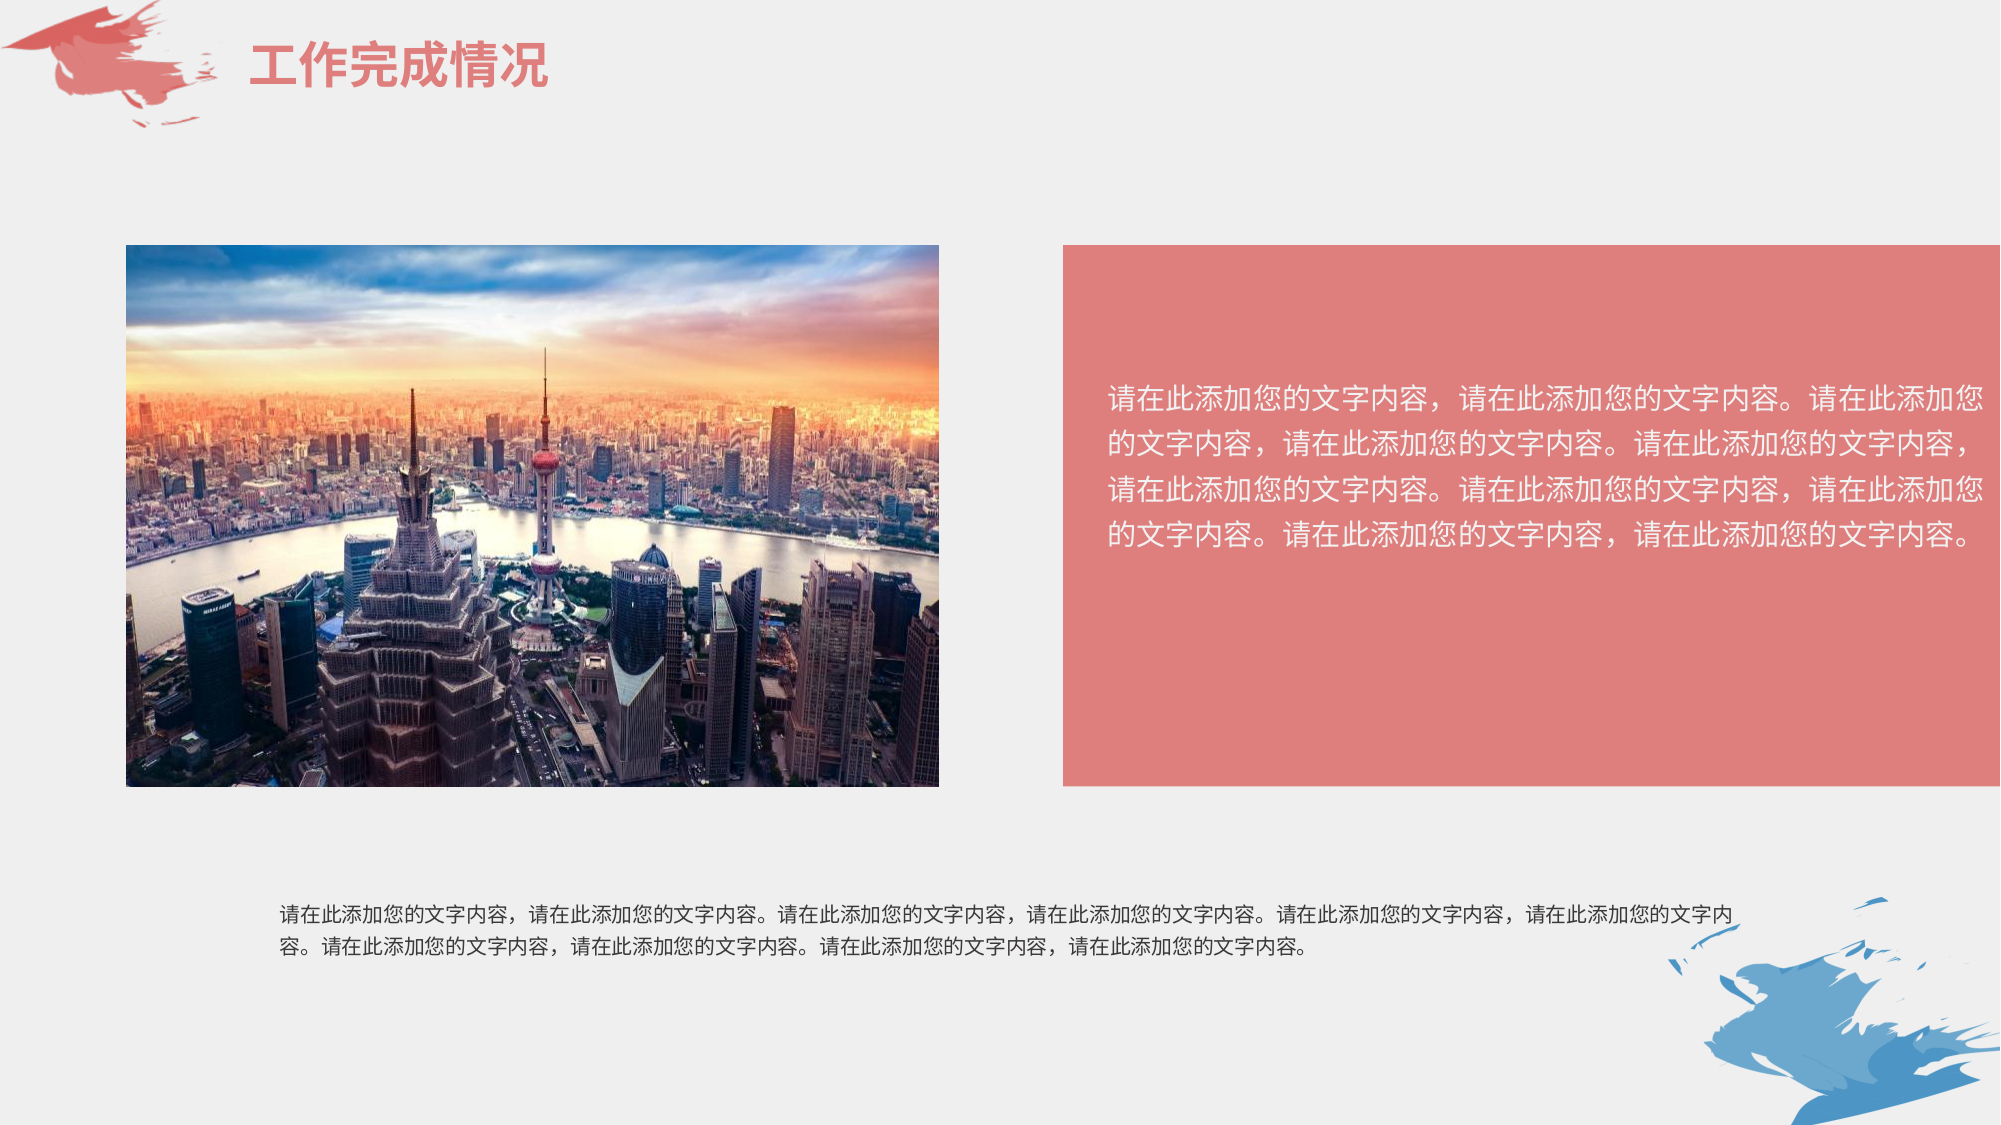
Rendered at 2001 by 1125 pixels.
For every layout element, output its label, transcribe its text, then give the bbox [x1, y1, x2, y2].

picture [0, 0, 224, 128]
text_box 工作完成情况 [234, 25, 564, 101]
text_box [1062, 244, 2000, 788]
picture [125, 245, 939, 787]
text_box 请在此添加您的文字内容，请在此添加您的文字内容。请在此添加您的文字内容，请在此添加您的文字内容。请在此添加您的文字内容，请在此添加您的文字内容。请在此添加您的文字内容，请在此添加您的文字内容。请在此添加您的文字内容，请在此添加您的文字内容。 [264, 886, 1750, 996]
text_box 请在此添加您的文字内容，请在此添加您的文字内容。请在此添加您的文字内容，请在此添加您的文字内容。请在此添加您的文字内容，请在此添加您的文字内容。请在此添加您的文字内容，请在此添加您的文字内容。请在此添加您的文字内容，请在此添加您的文字内容。 [1090, 362, 2000, 559]
picture [1668, 897, 2000, 1125]
